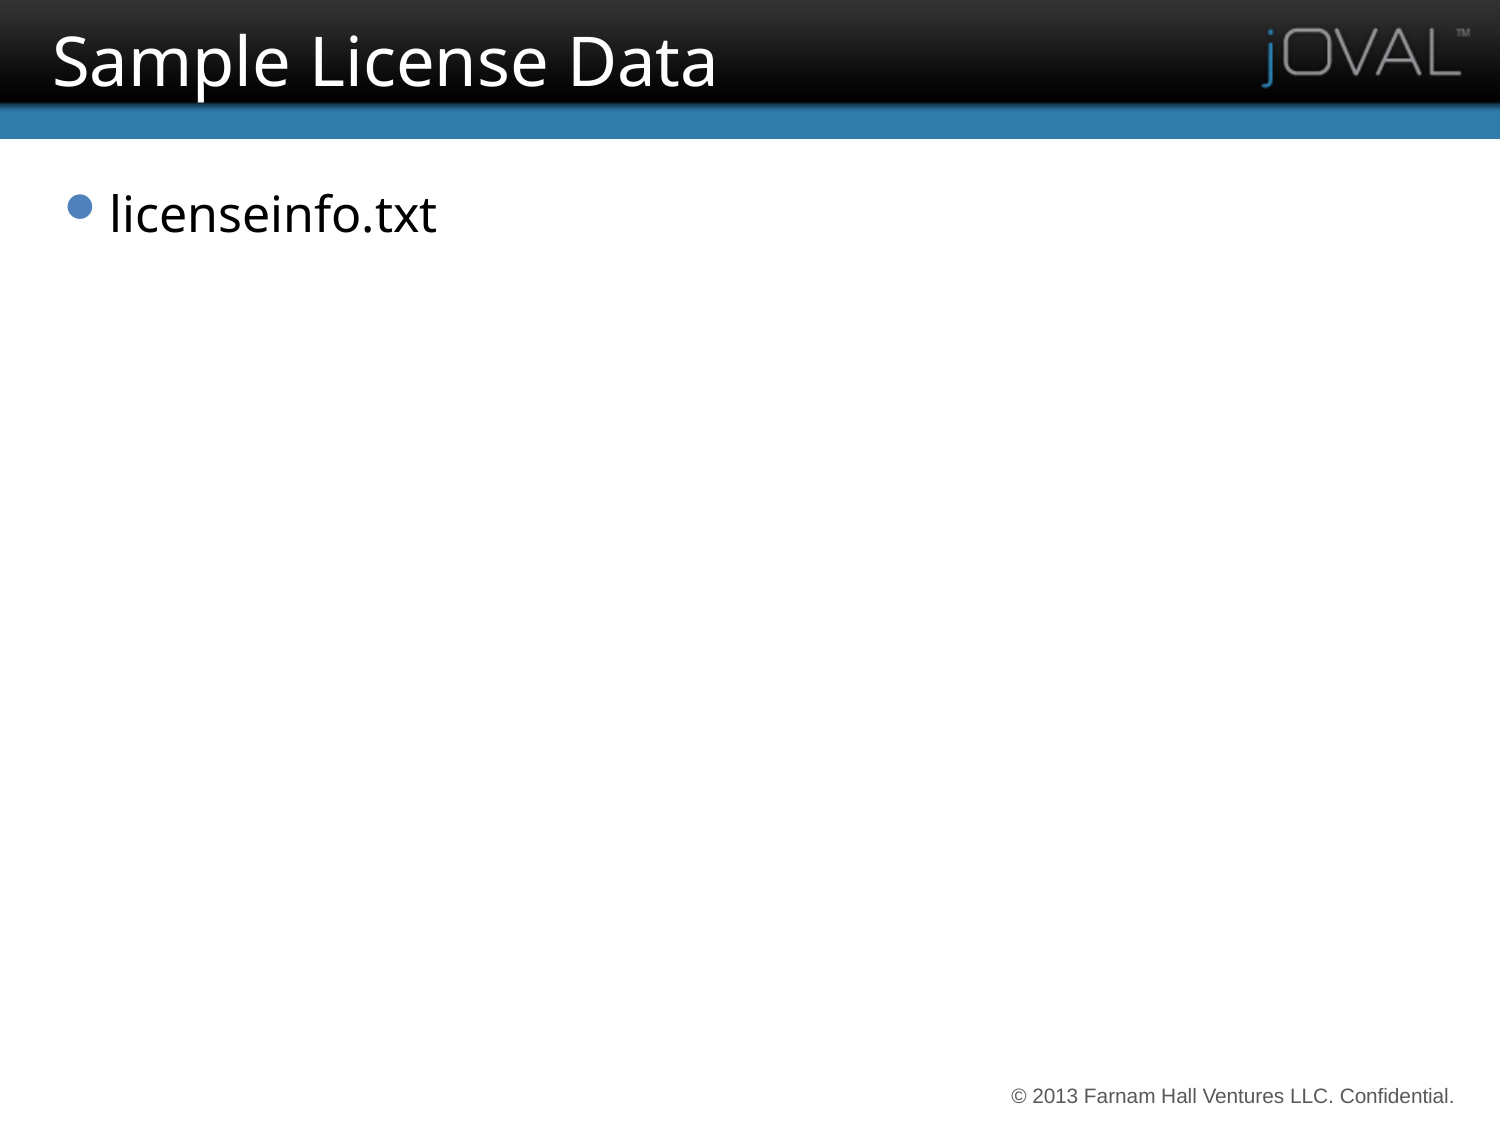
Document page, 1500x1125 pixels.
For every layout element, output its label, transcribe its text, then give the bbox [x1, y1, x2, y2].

picture [0, 0, 1500, 139]
list licenseinfo.txt [49, 174, 1463, 1050]
footer © 2013 Farnam Hall Ventures LLC. Confidential. [75, 1074, 1475, 1113]
